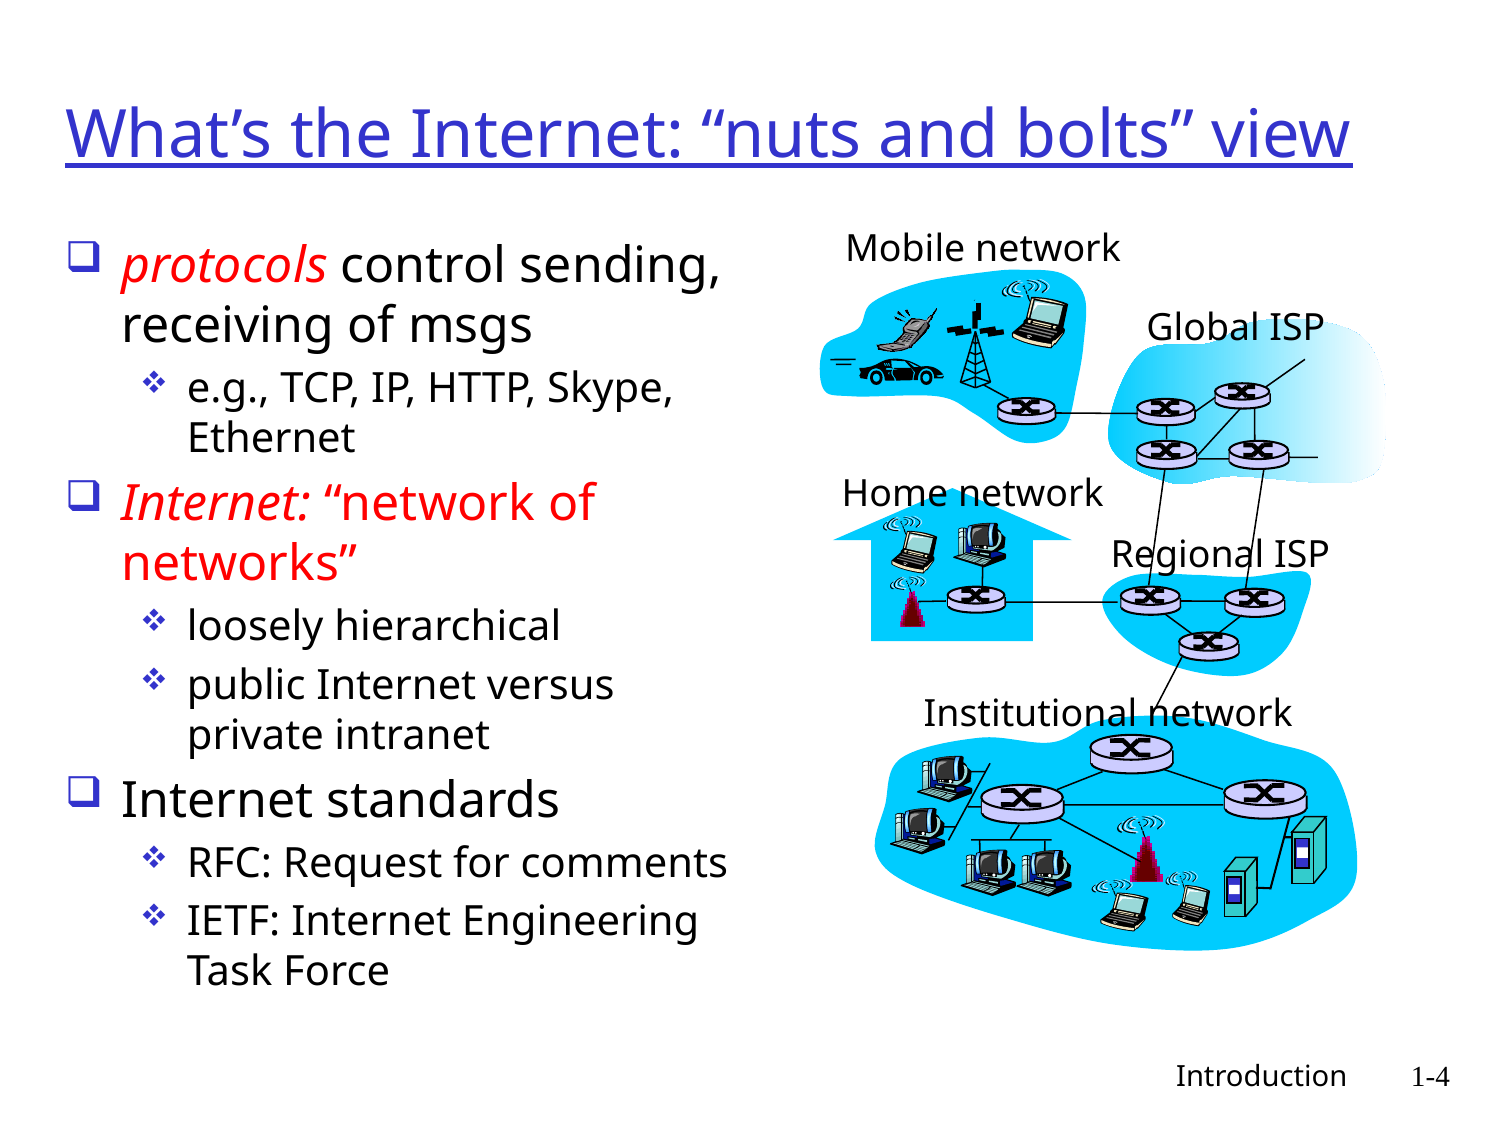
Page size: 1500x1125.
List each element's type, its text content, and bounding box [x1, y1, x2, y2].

slide_number 1-4 [1362, 1049, 1466, 1125]
title What’s the Internet: “nuts and bolts” view [49, 37, 1426, 226]
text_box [818, 216, 1388, 954]
list protocols control sending, receiving of msgs e.g., TCP, IP, HTTP, Skype, Ethernet Internet: “network of networks” loosely hierarchical public Internet versus private intranet Internet standards RFC: Request for comments IETF: Internet Engineering Task Force [49, 224, 776, 1068]
footer Introduction [887, 1049, 1362, 1125]
